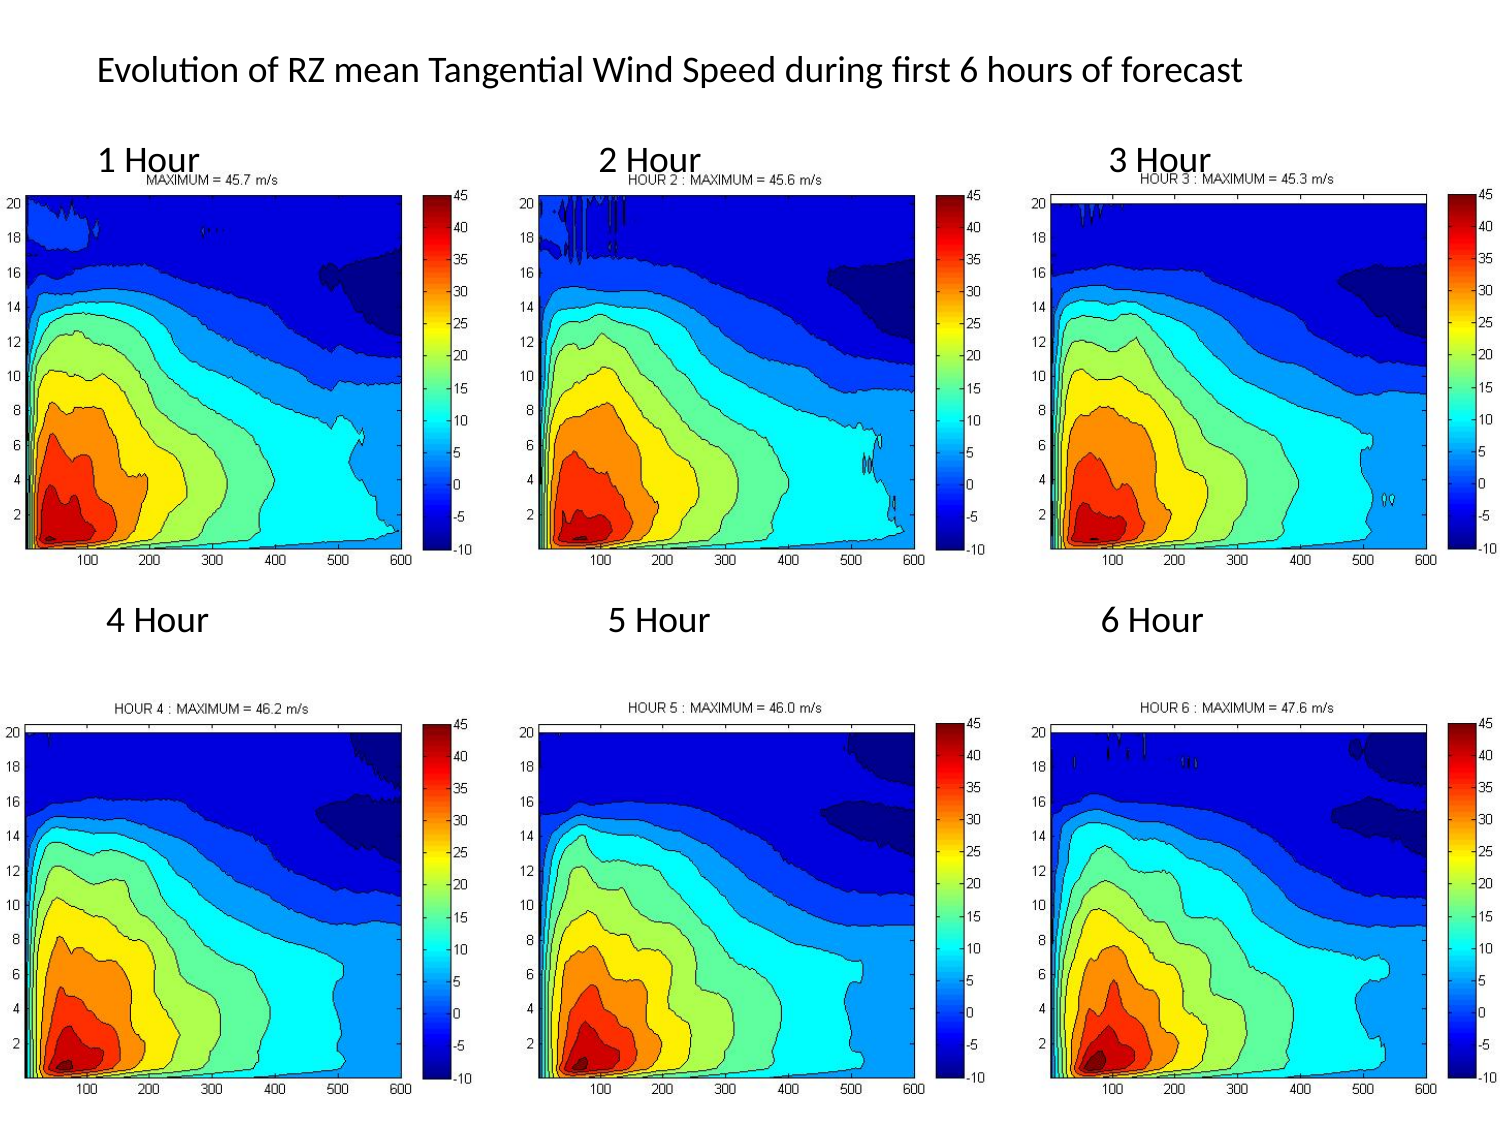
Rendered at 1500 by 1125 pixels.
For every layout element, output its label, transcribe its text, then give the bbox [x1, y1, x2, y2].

text_box 4 Hour 5 Hour 6 Hour [82, 587, 1222, 648]
picture [0, 691, 475, 1125]
picture [512, 691, 988, 1125]
picture [1024, 691, 1500, 1125]
picture [512, 162, 988, 596]
picture [1024, 162, 1500, 596]
text_box Evolution of RZ mean Tangential Wind Speed during first 6 hours of forecast 1 Hour 2 Hour 3 Hour [82, 37, 1260, 188]
picture [0, 162, 476, 596]
